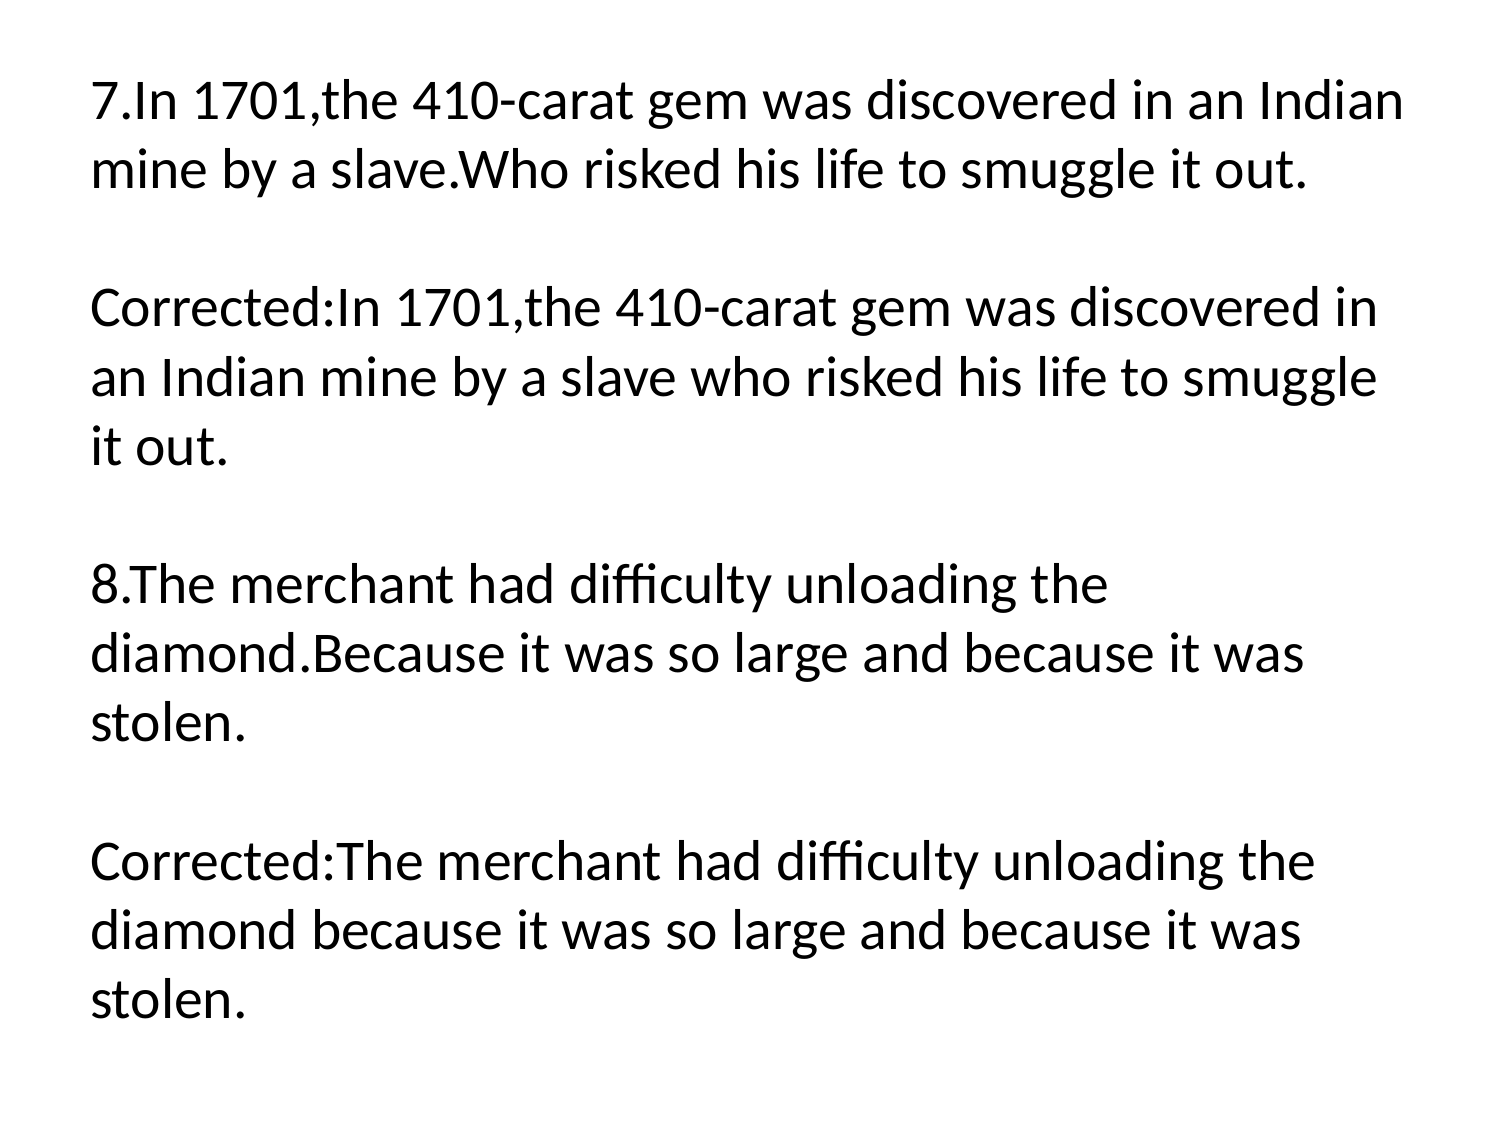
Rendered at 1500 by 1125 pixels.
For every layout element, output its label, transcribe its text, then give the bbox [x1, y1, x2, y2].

title 7.In 1701,the 410-carat gem was discovered in an Indian mine by a slave.Who risked his life to smuggle it out. Corrected:In 1701,the 410-carat gem was discovered in an Indian mine by a slave who risked his life to smuggle it out. 8.The merchant had difficulty unloading the diamond.Because it was so large and because it was stolen. Corrected:The merchant had difficulty unloading the diamond because it was so large and because it was stolen. [75, 45, 1425, 1047]
